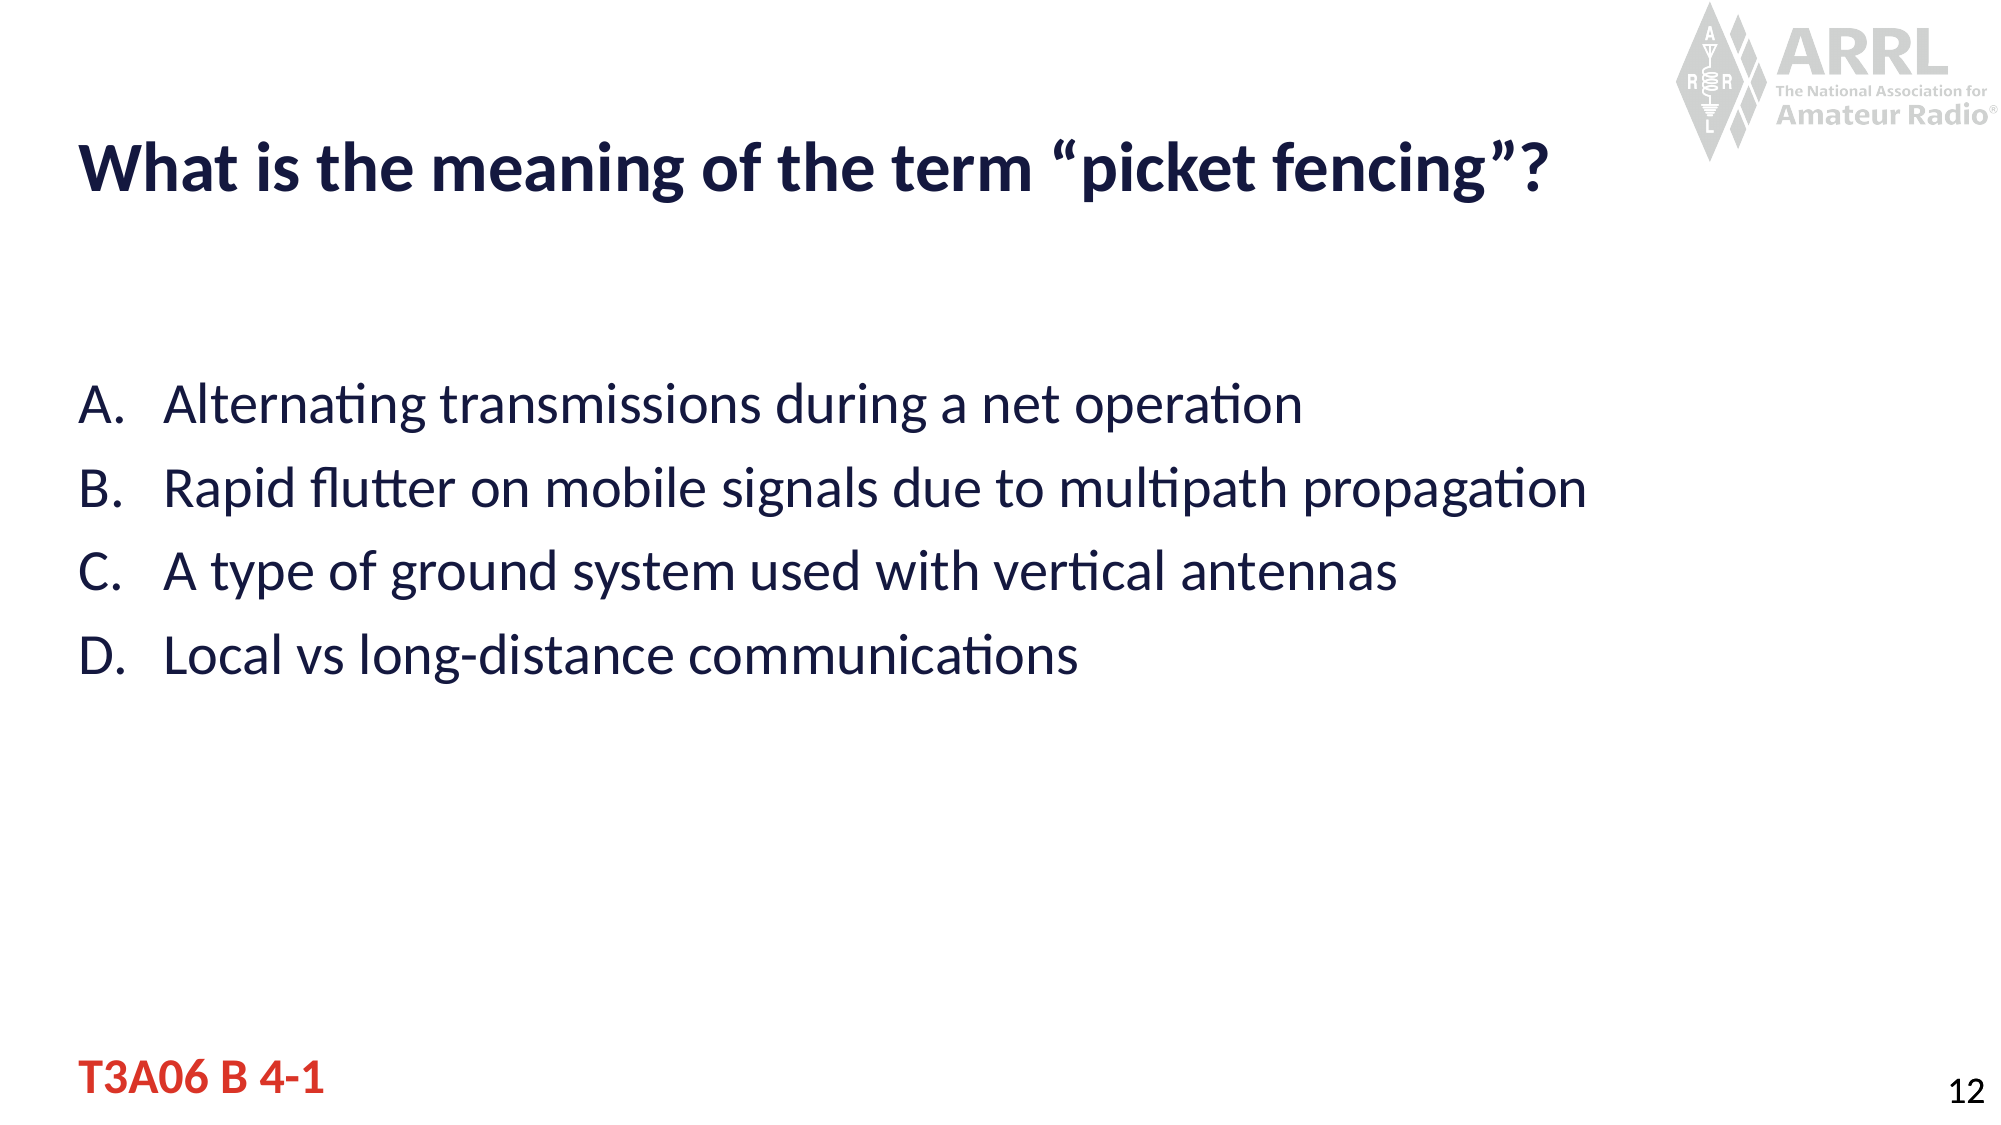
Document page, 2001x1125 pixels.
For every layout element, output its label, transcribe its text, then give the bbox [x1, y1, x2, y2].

picture [1674, 0, 2000, 164]
title What is the meaning of the term “picket fencing”? [63, 59, 1863, 278]
text_box T3A06 B 4-1 [63, 1036, 921, 1112]
list Alternating transmissions during a net operation Rapid flutter on mobile signals due to multipath propagation A type of ground system used with vertical antennas Local vs long-distance communications [63, 365, 1863, 989]
